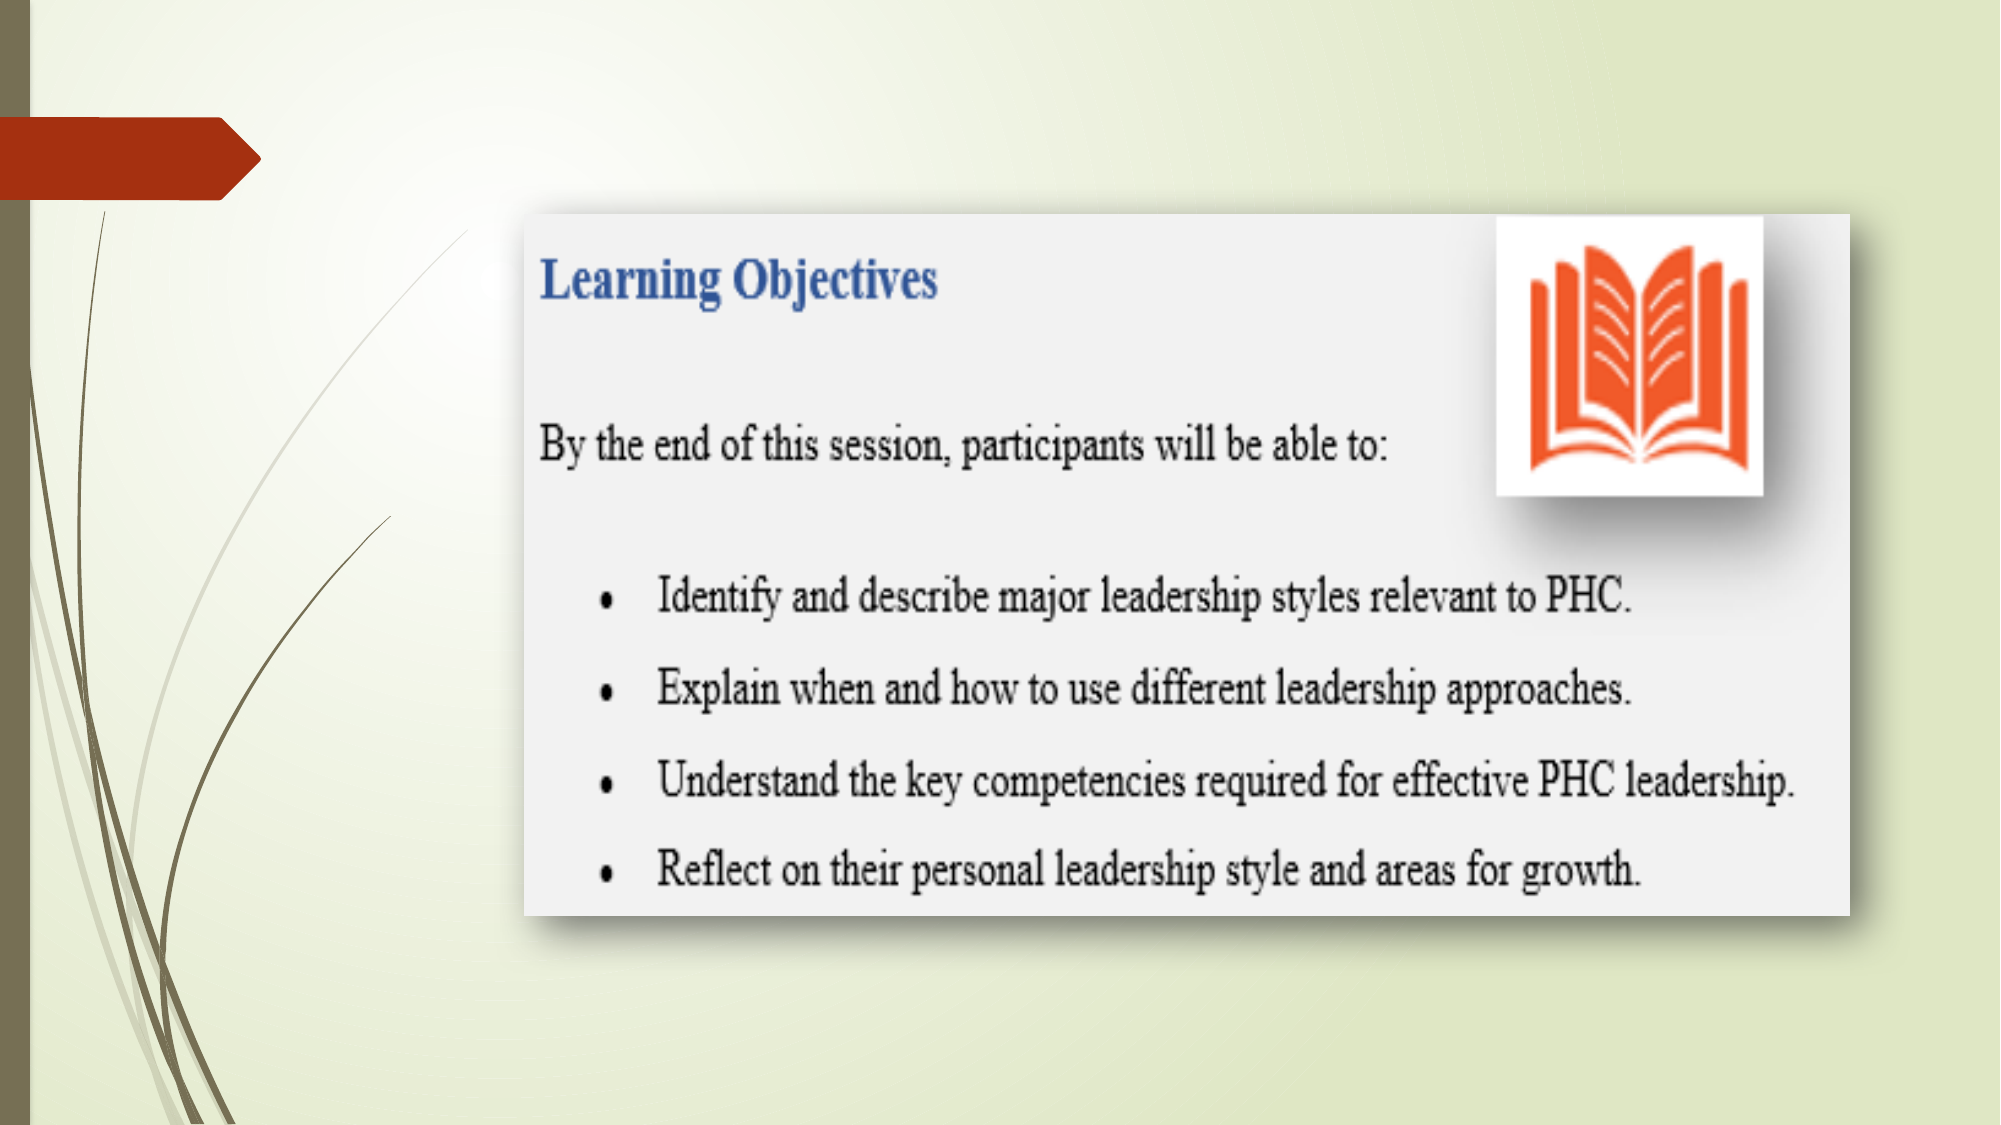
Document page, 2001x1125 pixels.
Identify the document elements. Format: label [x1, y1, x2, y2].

list [523, 213, 1850, 916]
